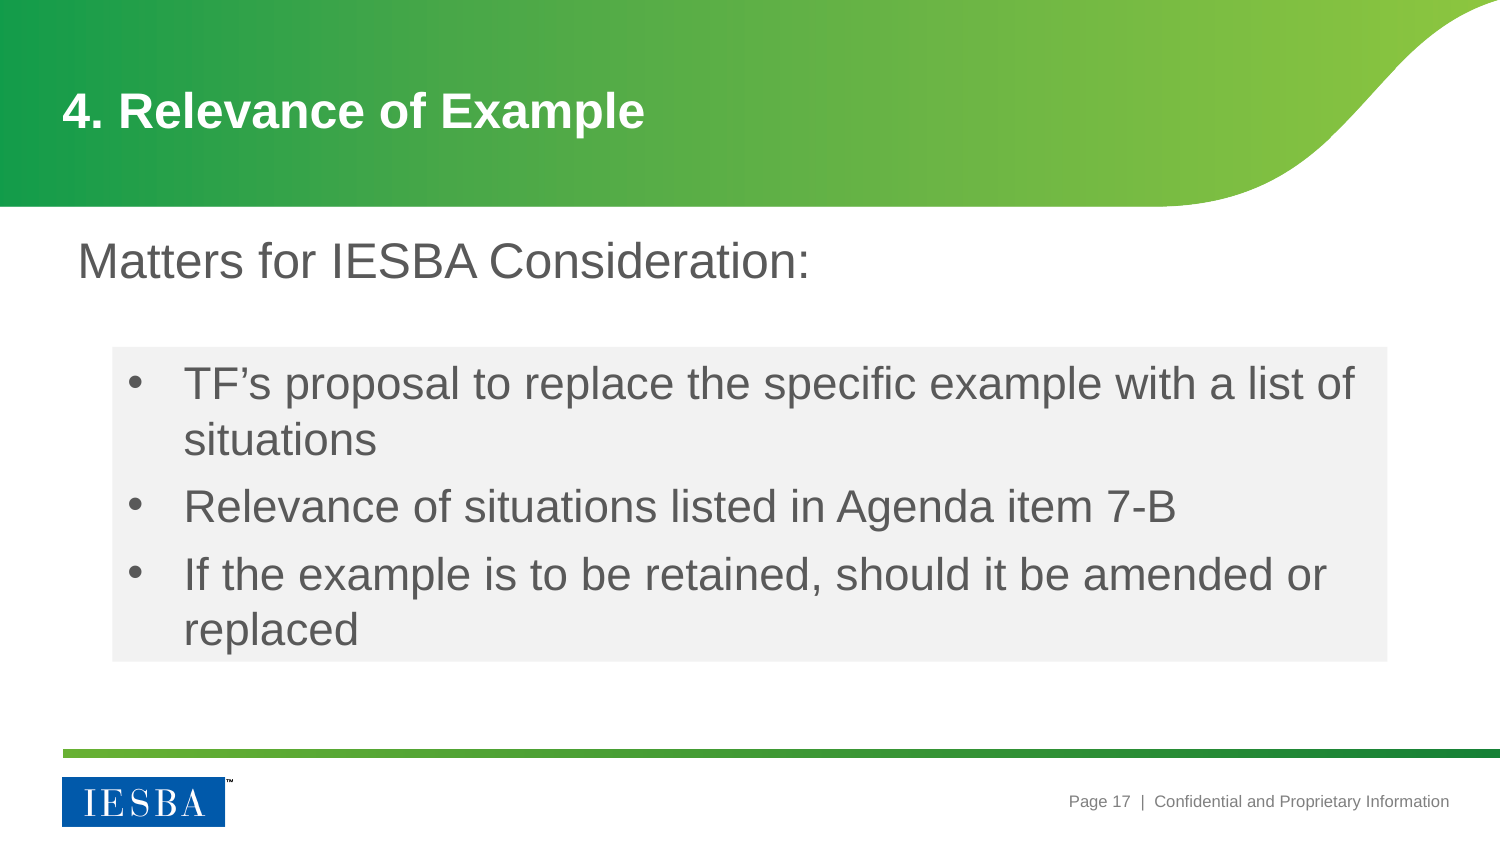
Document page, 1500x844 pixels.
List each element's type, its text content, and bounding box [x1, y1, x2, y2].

text_box TF’s proposal to replace the specific example with a list of situations Relevance of situations listed in Agenda item 7-B If the example is to be retained, should it be amended or replaced [112, 346, 1388, 662]
picture [0, 0, 1500, 207]
list Matters for IESBA Consideration: [62, 220, 1450, 322]
picture [62, 777, 233, 827]
title 4. Relevance of Example [62, 75, 1300, 142]
